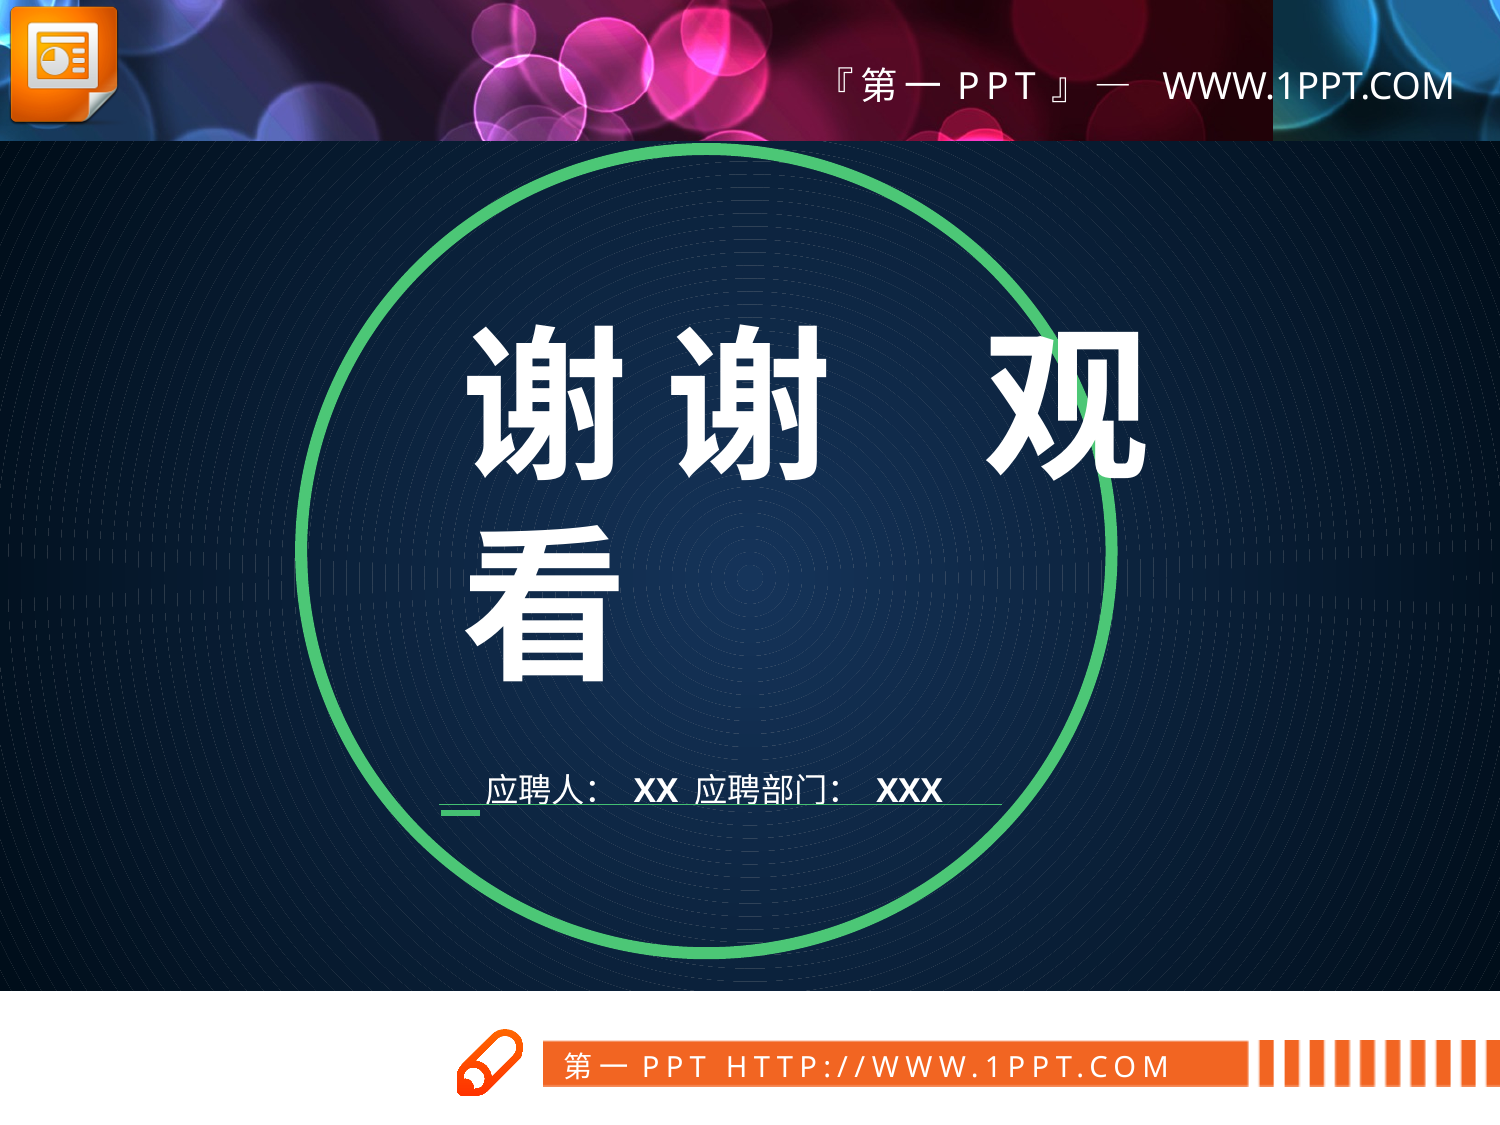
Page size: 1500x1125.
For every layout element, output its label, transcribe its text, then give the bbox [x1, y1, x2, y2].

picture [543, 1040, 1500, 1087]
text_box 应聘部门： XXX [723, 761, 960, 803]
text_box 应聘人： XX [440, 761, 723, 803]
text_box 应聘部门： XXX [723, 812, 960, 817]
text_box [301, 148, 1080, 954]
text_box 应聘人： XX [480, 812, 723, 817]
picture [0, 0, 1500, 141]
text_box 谢 谢 观 看 [446, 291, 1219, 707]
